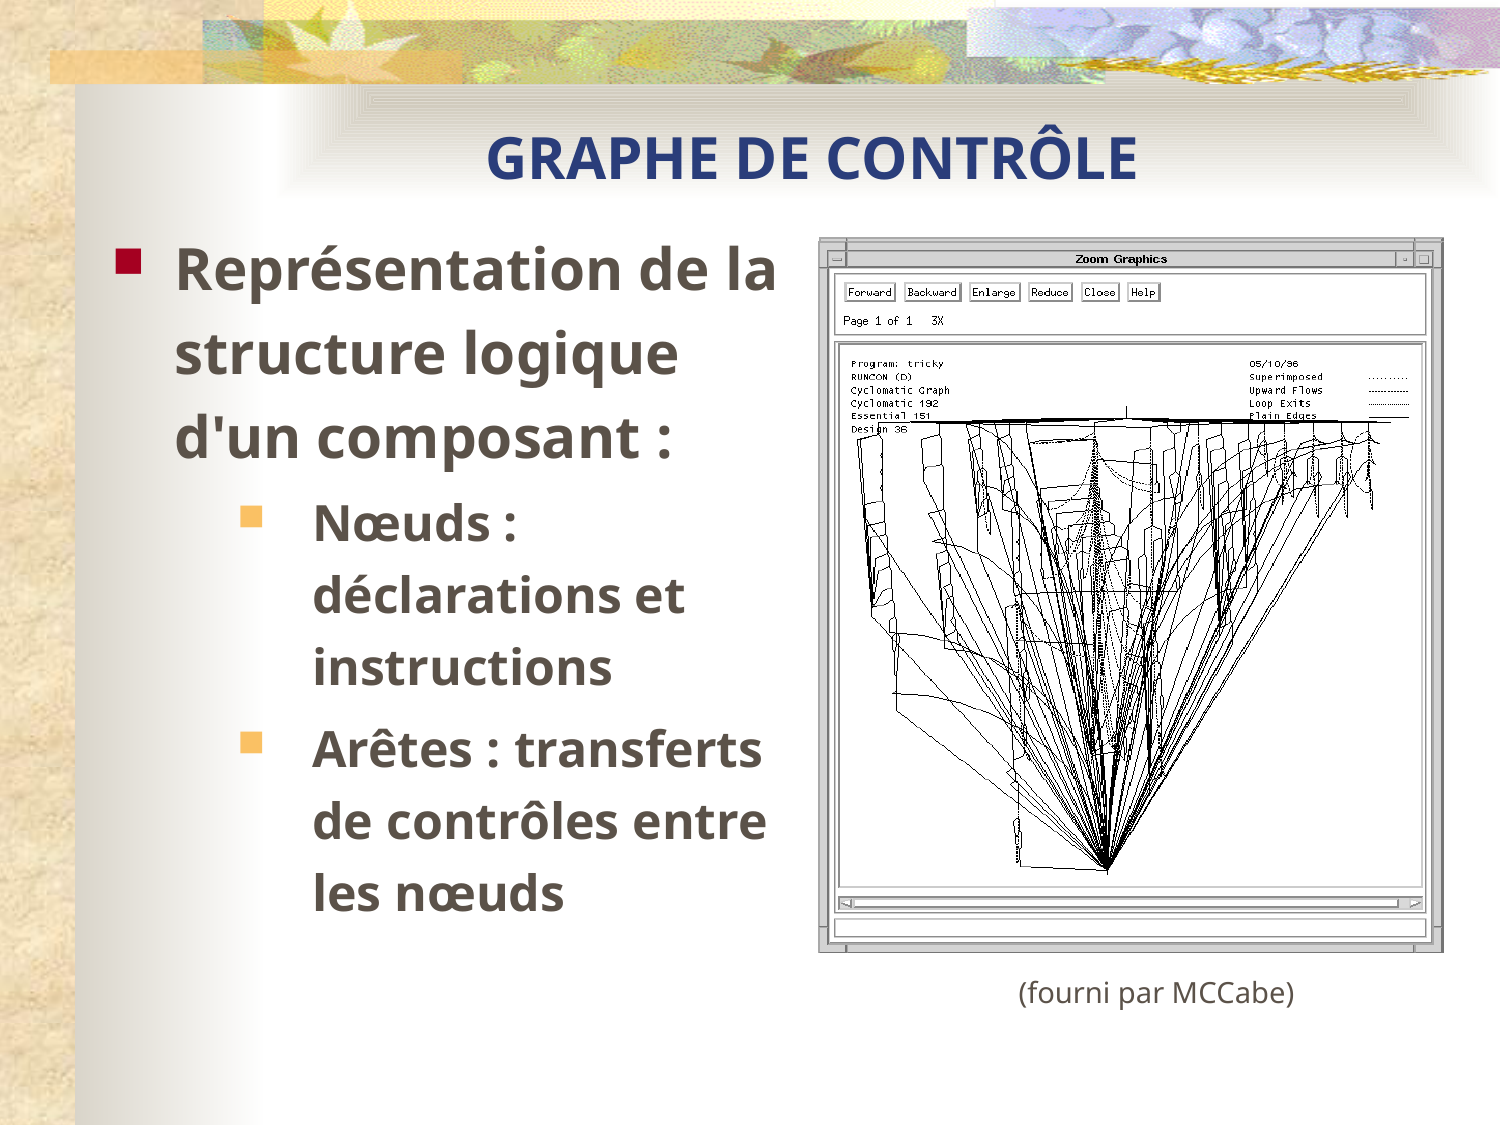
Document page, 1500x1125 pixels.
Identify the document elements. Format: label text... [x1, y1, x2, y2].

picture [818, 237, 1445, 953]
list Représentation de la structure logique d'un composant : Nœuds : déclarations et instructions Arêtes : transferts de contrôles entre les nœuds [97, 210, 823, 886]
title GRAPHE DE CONTRÔLE [174, 111, 1451, 201]
text_box [823, 214, 1456, 310]
picture [0, 0, 1500, 1125]
text_box (fourni par MCCabe) [1003, 966, 1310, 1017]
text_box [93, 214, 97, 310]
